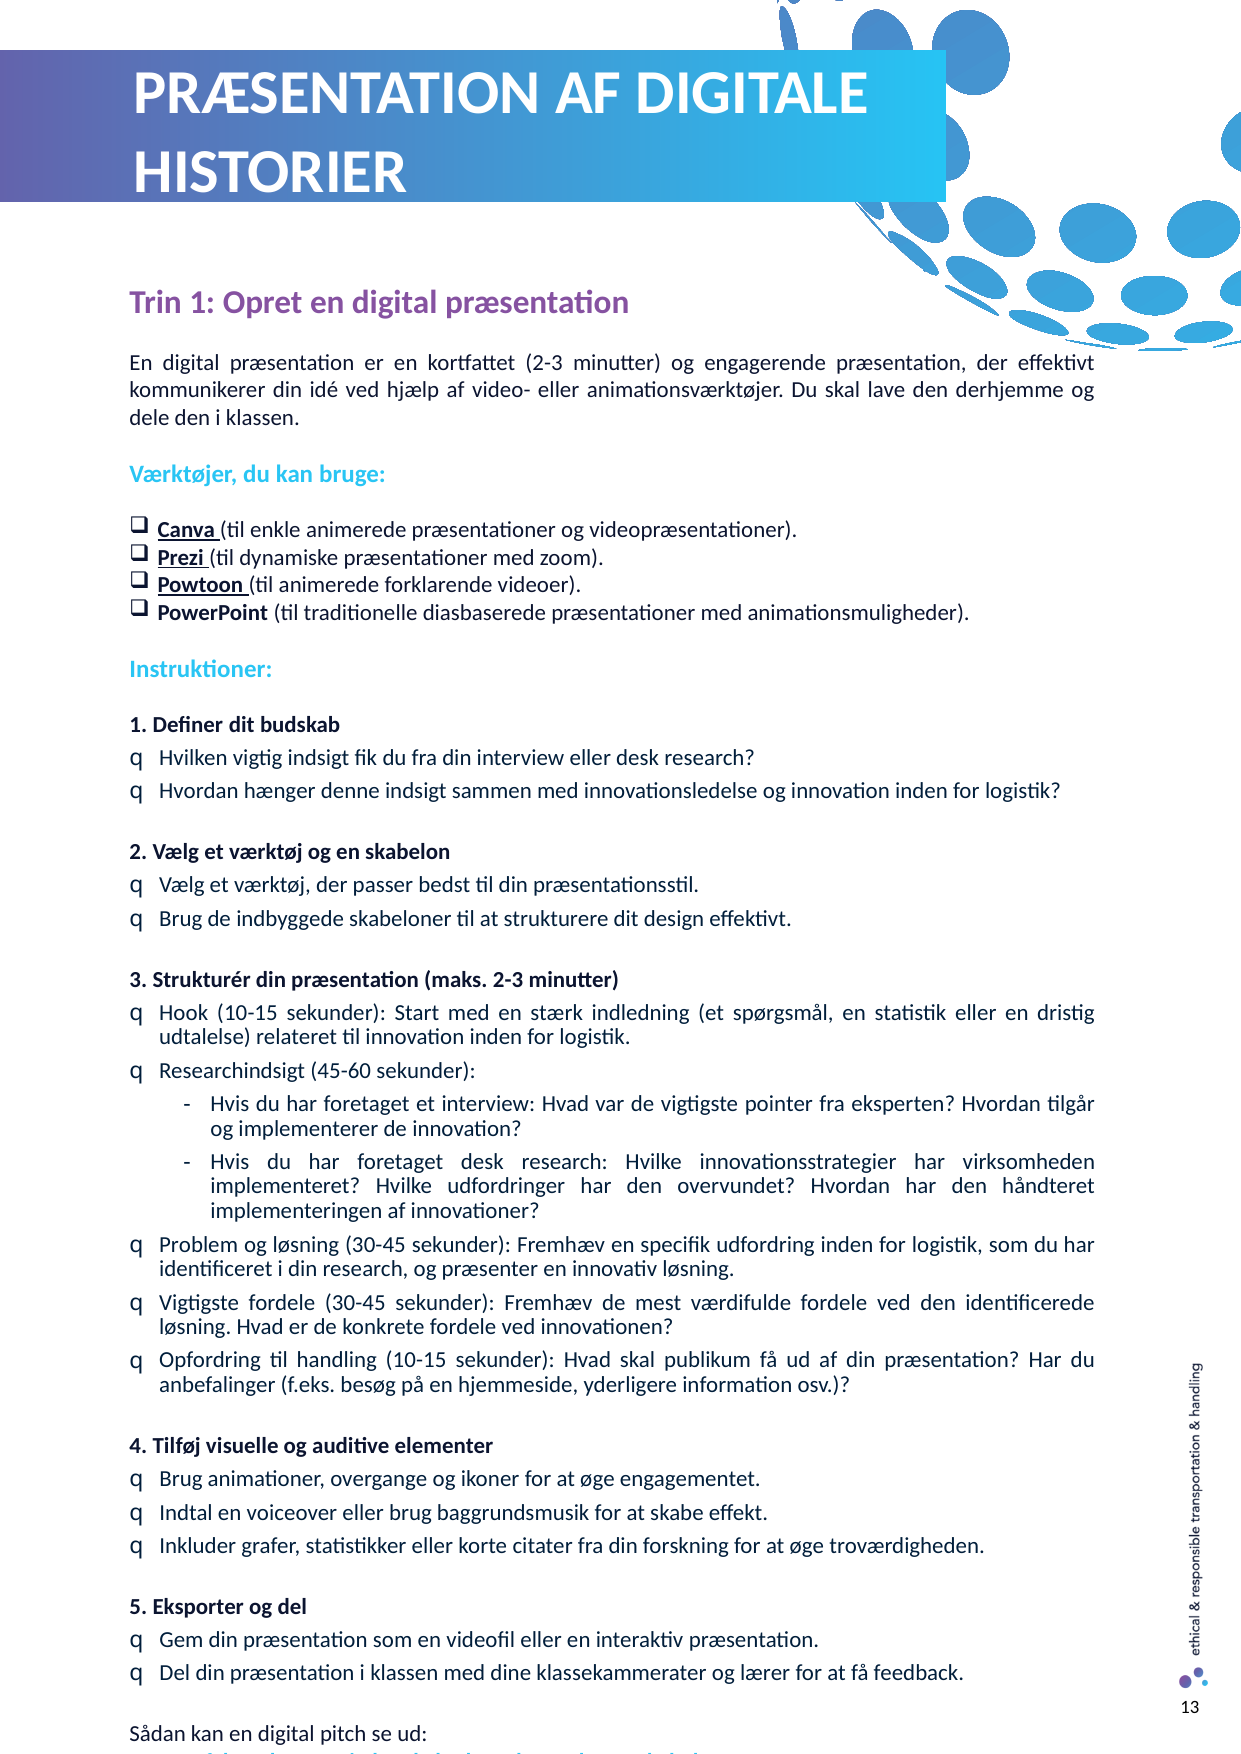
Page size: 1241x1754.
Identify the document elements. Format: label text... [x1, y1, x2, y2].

picture [1179, 1357, 1217, 1680]
text_box [1167, 200, 1240, 258]
text_box [1065, 339, 1117, 349]
text_box [1220, 270, 1241, 306]
text_box [852, 9, 913, 50]
text_box [1086, 323, 1149, 345]
text_box [963, 196, 1036, 257]
text_box [1009, 310, 1069, 336]
list PRÆSENTATION AF DIGITALE HISTORIER [0, 50, 946, 202]
text_box [788, 0, 800, 4]
list Trin 1: Opret en digital præsentation En digital præsentation er en kortfattet (2-3 minutter) og engagerende præsentation, der effektivt kommunikerer din idé ved hjælp af video- eller animationsværktøjer. Du skal lave den derhjemme og dele den i klassen. Værktøjer, du kan bruge: Canva (til enkle animerede præsentationer og videopræsentationer). Prezi (til dynamiske præsentationer med zoom). Powtoon (til animerede forklarende videoer). PowerPoint (til traditionelle diasbaserede præsentationer med animationsmuligheder). Instruktioner: 1. Definer dit budskab Hvilken vigtig indsigt fik du fra din interview eller desk research? Hvordan hænger denne indsigt sammen med innovationsledelse og innovation inden for logistik? 2. Vælg et værktøj og en skabelon Vælg et værktøj, der passer bedst til din præsentationsstil. Brug de indbyggede skabeloner til at strukturere dit design effektivt. 3. Strukturér din præsentation (maks. 2-3 minutter) Hook (10-15 sekunder): Start med en stærk indledning (et spørgsmål, en statistik eller en dristig udtalelse) relateret til innovation inden for logistik. Researchindsigt (45-60 sekunder): Hvis du har foretaget et interview: Hvad var de vigtigste pointer fra eksperten? Hvordan tilgår og implementerer de innovation? Hvis du har foretaget desk research: Hvilke innovationsstrategier har virksomheden implementeret? Hvilke udfordringer har den overvundet? Hvordan har den håndteret implementeringen af innovationer? Problem og løsning (30-45 sekunder): Fremhæv en specifik udfordring inden for logistik, som du har identificeret i din research, og præsenter en innovativ løsning. Vigtigste fordele (30-45 sekunder): Fremhæv de mest værdifulde fordele ved den identificerede løsning. Hvad er de konkrete fordele ved innovationen? Opfordring til handling (10-15 sekunder): Hvad skal publikum få ud af din præsentation? Har du anbefalinger (f.eks. besøg på en hjemmeside, yderligere information osv.)? 4. Tilføj visuelle og auditive elementer Brug animationer, overgange og ikoner for at øge engagementet. Indtal en voiceover eller brug baggrundsmusik for at skabe effekt. Inkluder grafer, statistikker eller korte citater fra din forskning for at øge troværdigheden. 5. Eksporter og del Gem din præsentation som en videofil eller en interaktiv præsentation. Del din præsentation i klassen med dine klassekammerater og lærer for at få feedback. Sådan kan en digital pitch se ud: Den perfekte elevatorpitch – de bedste eksempler og skabeloner [114, 272, 1112, 1367]
text_box [1059, 203, 1137, 263]
text_box [1026, 270, 1094, 312]
text_box [946, 256, 1008, 299]
text_box [1121, 276, 1188, 316]
text_box [888, 202, 949, 243]
text_box [1174, 321, 1233, 343]
slide_number 13 [1153, 1676, 1215, 1736]
text_box [1213, 340, 1241, 348]
text_box [855, 202, 939, 276]
text_box [932, 10, 1010, 95]
text_box [779, 6, 799, 50]
text_box [945, 285, 999, 316]
text_box [946, 114, 970, 181]
text_box [1221, 112, 1241, 172]
